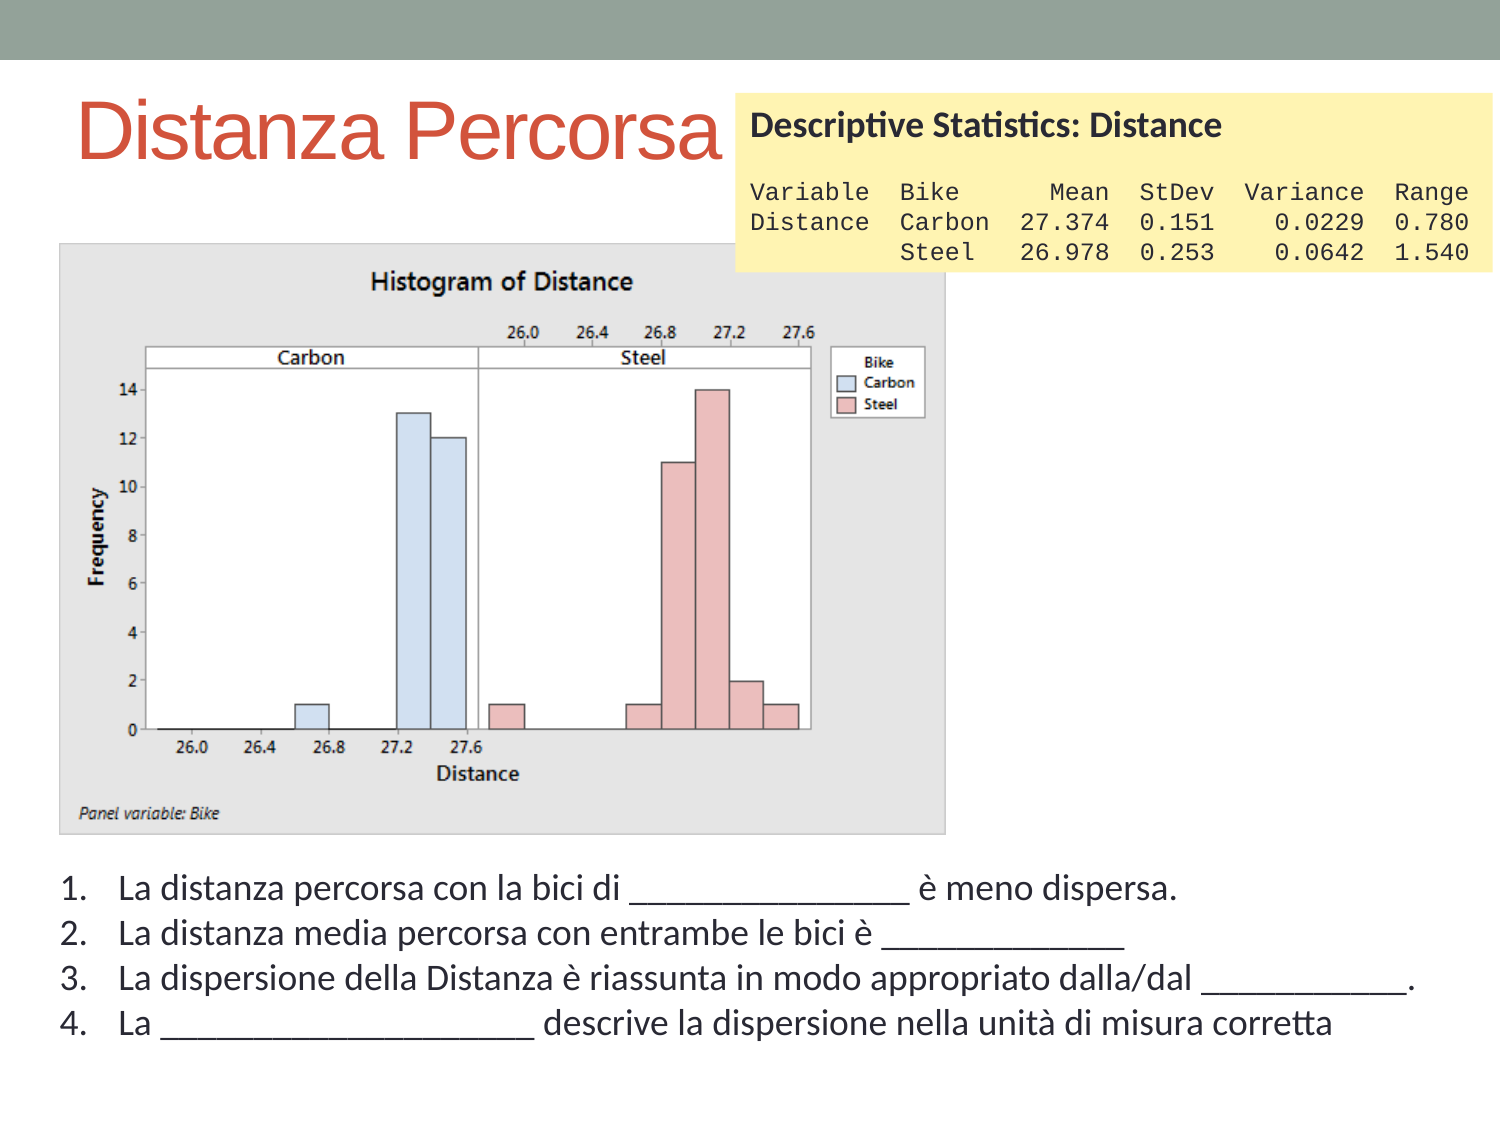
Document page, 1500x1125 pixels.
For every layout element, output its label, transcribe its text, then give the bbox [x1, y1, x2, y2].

picture [58, 243, 946, 835]
title Distanza Percorsa [60, 67, 1411, 184]
text_box Descriptive Statistics: Distance Variable Bike Mean StDev Variance Range Distance Carbon 27.374 0.151 0.0229 0.780 Steel 26.978 0.253 0.0642 1.540 [735, 92, 1493, 273]
text_box La distanza percorsa con la bici di _______________ è meno dispersa. La distanza media percorsa con entrambe le bici è _____________ La dispersione della Distanza è riassunta in modo appropriato dalla/dal ___________. La ____________________ descrive la dispersione nella unità di misura corretta [44, 855, 1446, 1051]
